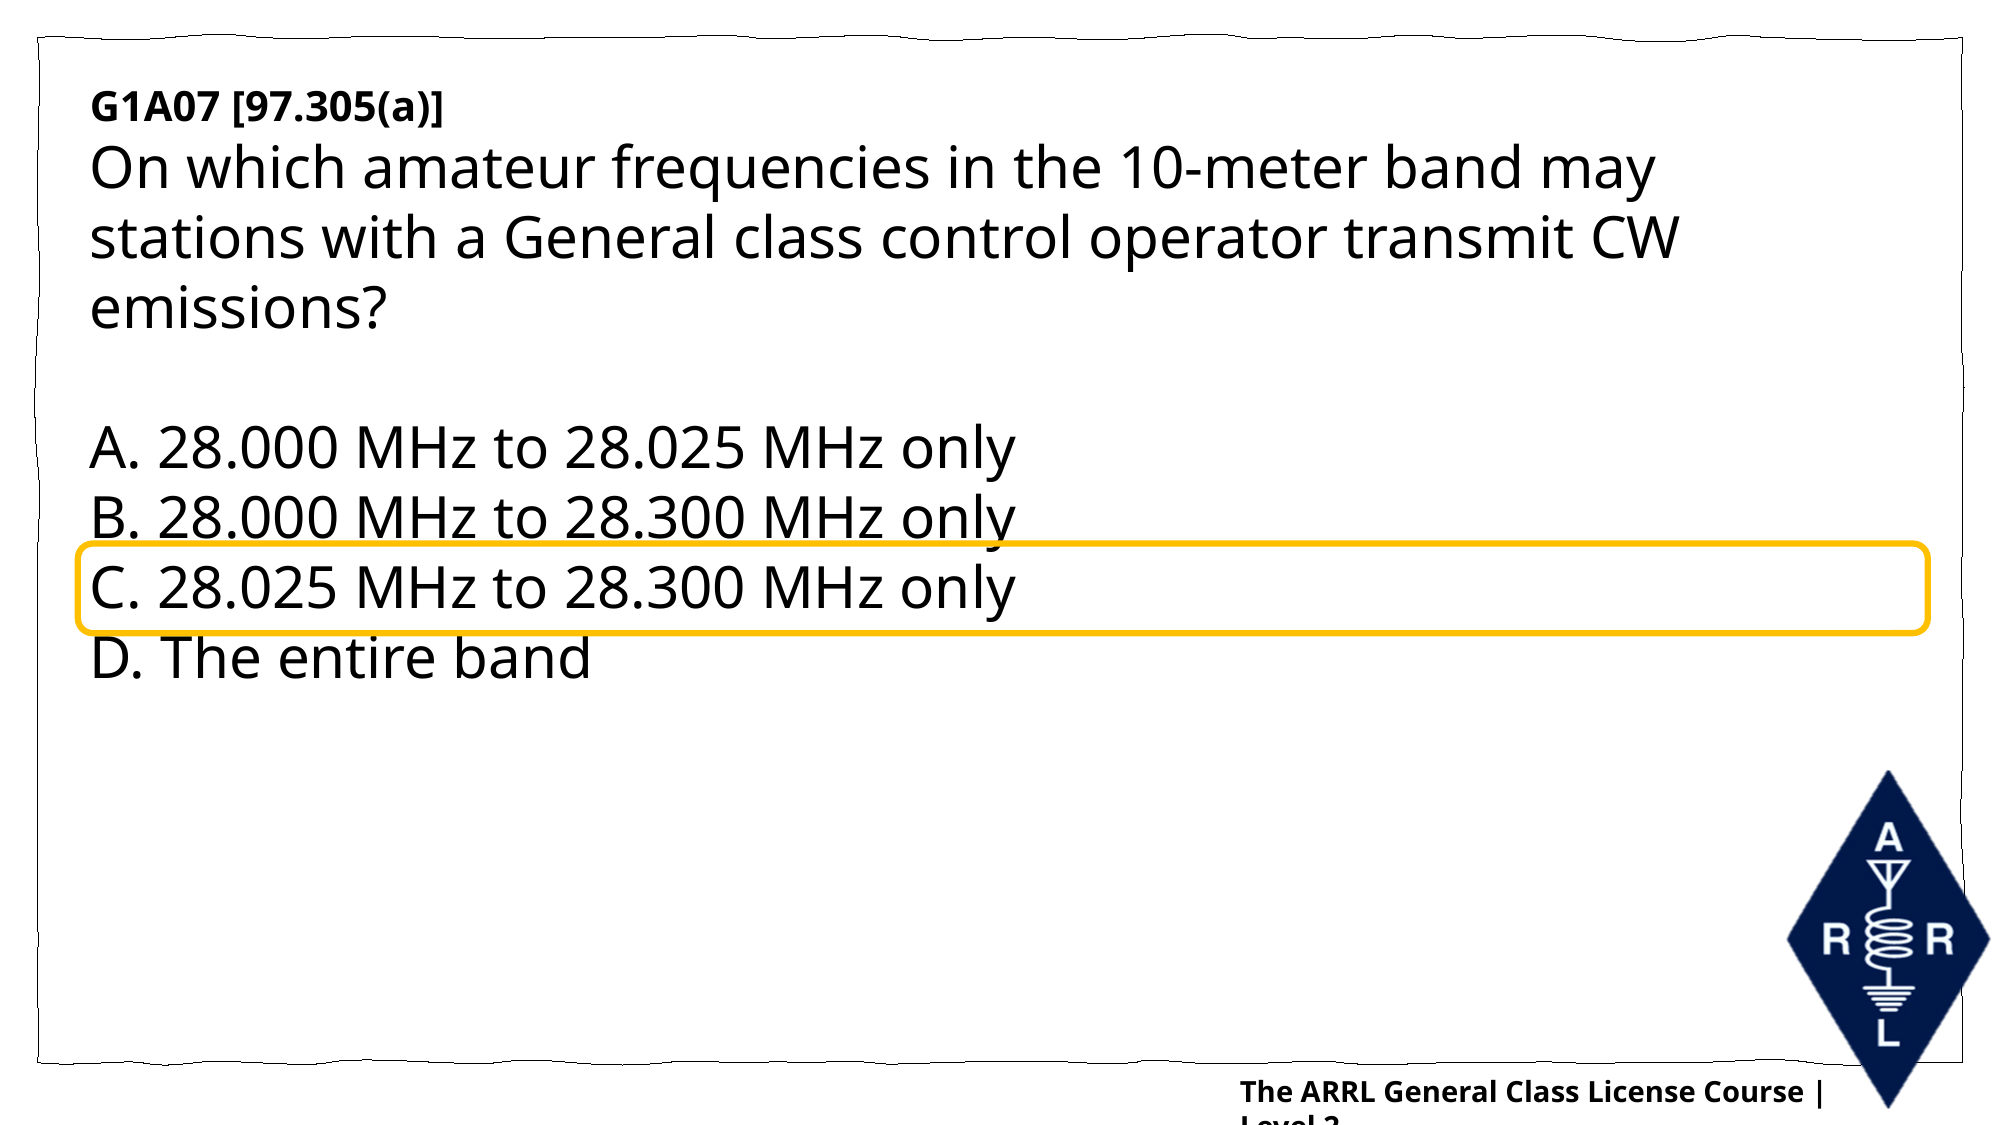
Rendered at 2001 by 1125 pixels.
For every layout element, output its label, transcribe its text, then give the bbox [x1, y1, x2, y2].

picture [1773, 752, 1999, 1125]
text_box [76, 542, 1929, 635]
text_box G1A07 [97.305(a)] On which amateur frequencies in the 10-meter band may stations with a General class control operator transmit CW emissions? A. 28.000 MHz to 28.025 MHz only B. 28.000 MHz to 28.300 MHz only C. 28.025 MHz to 28.300 MHz only D. The entire band [75, 72, 1850, 698]
